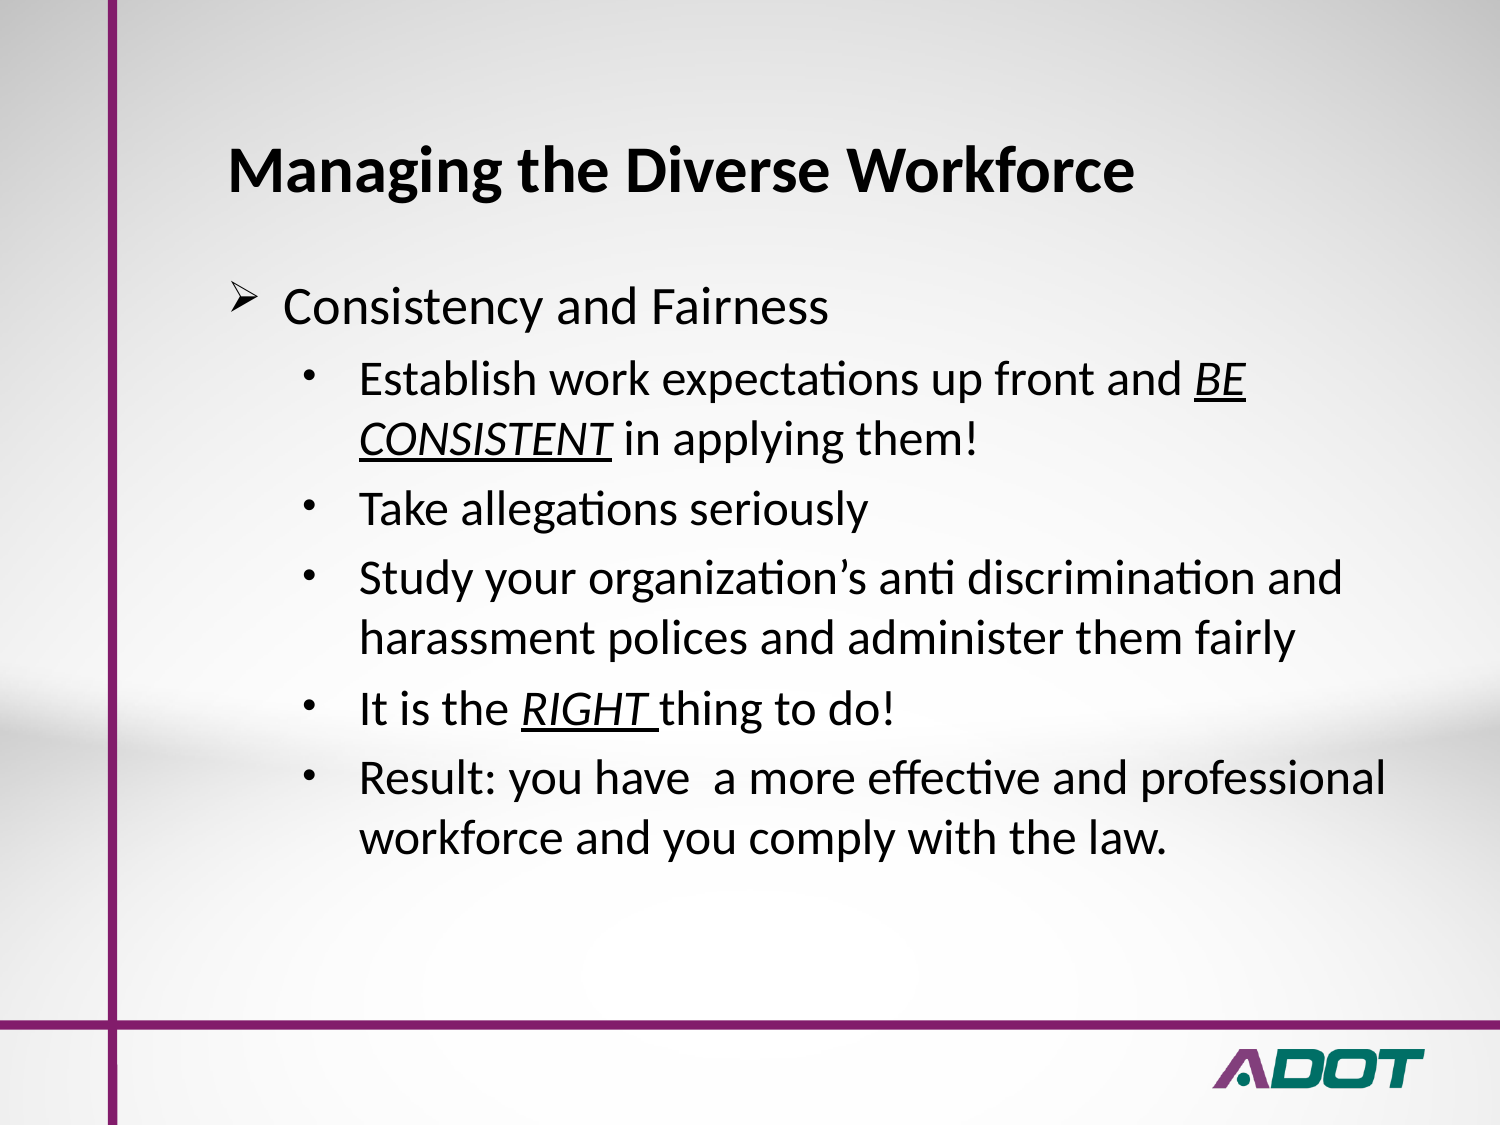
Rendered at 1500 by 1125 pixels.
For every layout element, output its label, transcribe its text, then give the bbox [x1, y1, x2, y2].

picture [118, 1030, 1500, 1125]
picture [0, 1030, 107, 1125]
title Managing the Diverse Workforce [212, 99, 1425, 233]
list Consistency and Fairness Establish work expectations up front and BE CONSISTENT in applying them! Take allegations seriously Study your organization’s anti discrimination and harassment polices and administer them fairly It is the RIGHT thing to do! Result: you have a more effective and professional workforce and you comply with the law. [212, 262, 1425, 1005]
picture [118, 0, 1500, 1020]
picture [0, 0, 107, 1020]
